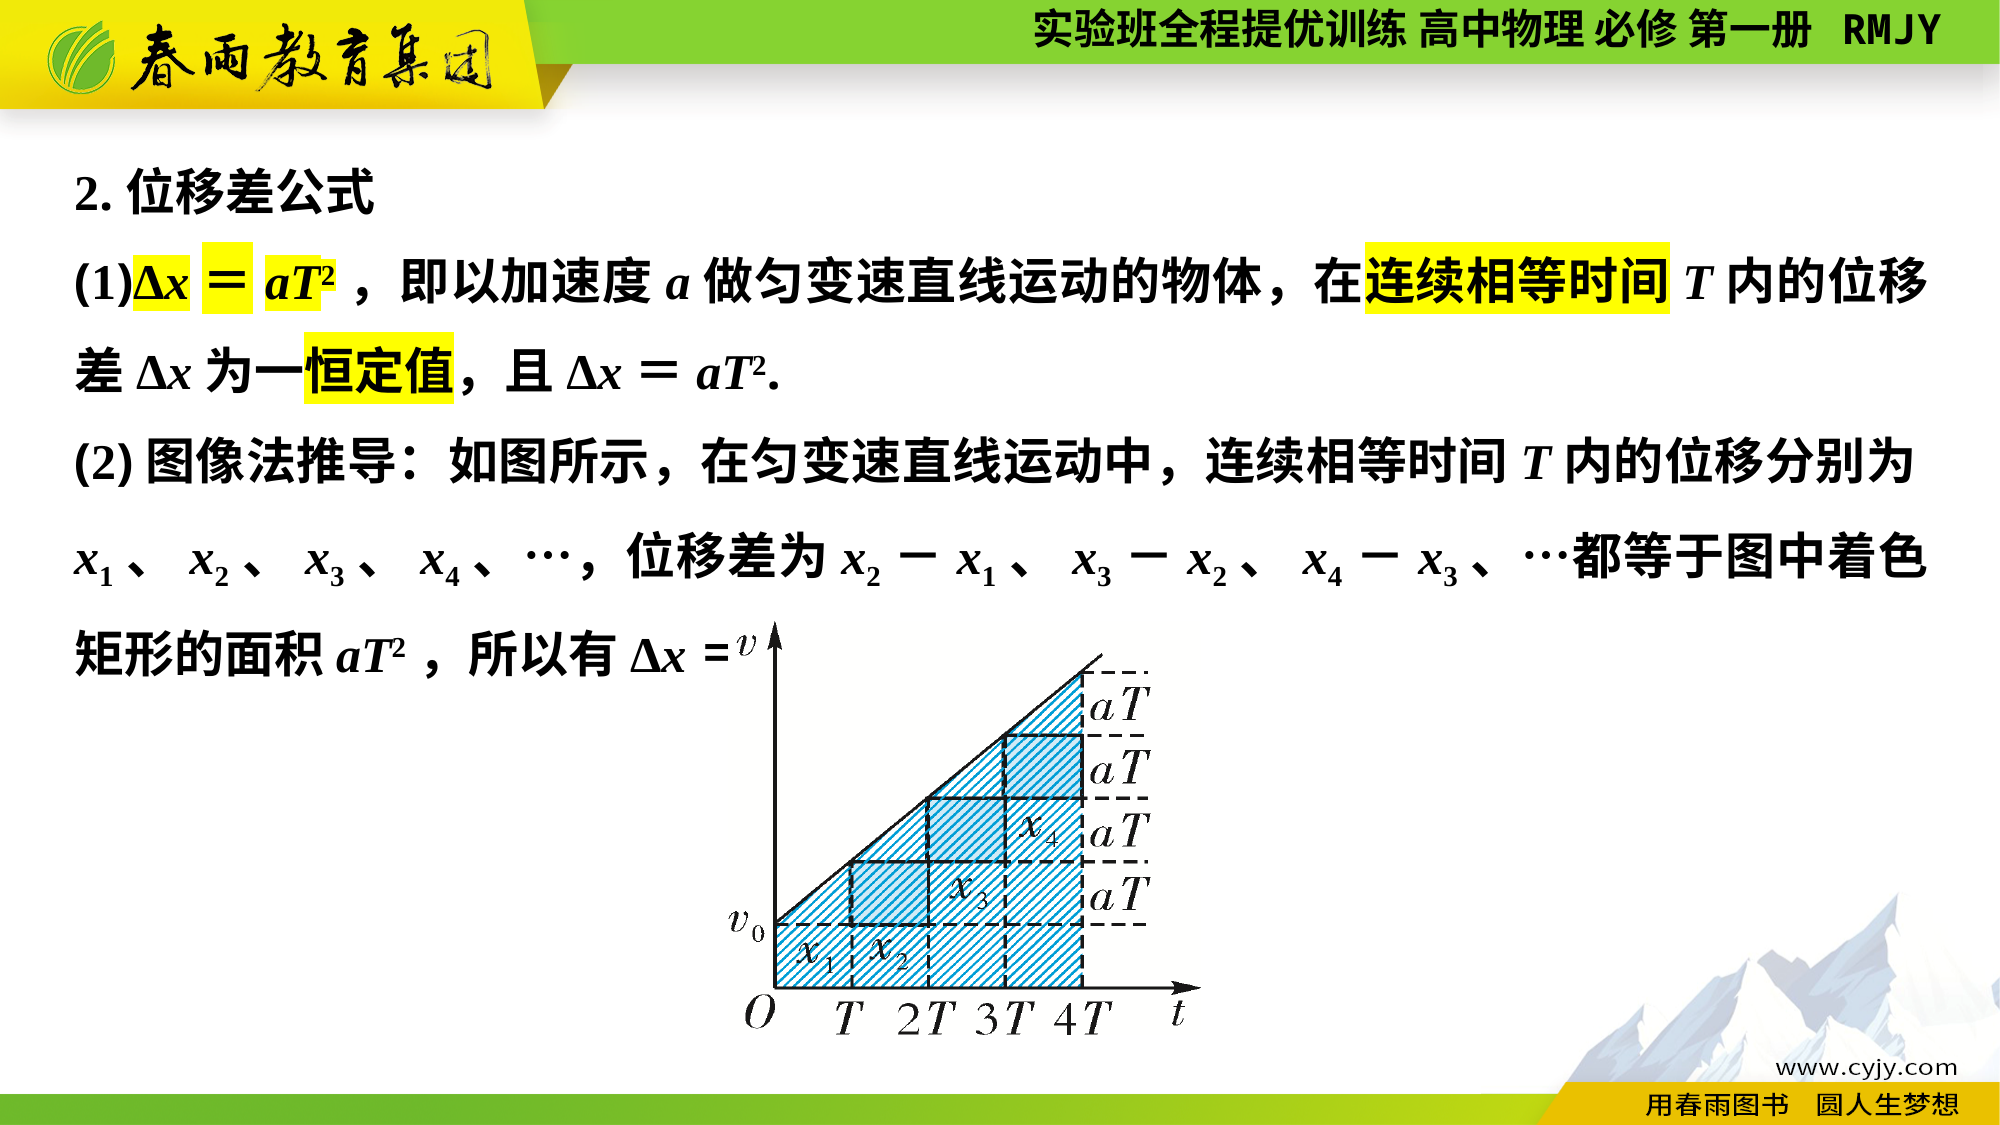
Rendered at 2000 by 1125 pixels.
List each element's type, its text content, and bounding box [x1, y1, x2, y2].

picture [0, 0, 2000, 1125]
list 2.位移差公式 (1)Δx＝aT2，即以加速度a做匀变速直线运动的物体，在连续相等时间T内的位移差Δx为一恒定值，且Δx＝aT2. (2)图像法推导：如图所示，在匀变速直线运动中，连续相等时间T内的位移分别为x1、x2、x3、x4、…，位移差为x2－x1、x3－x2、x4－x3、…都等于图中着色矩形的面积aT2，所以有Δx＝aT2. [59, 122, 1944, 683]
